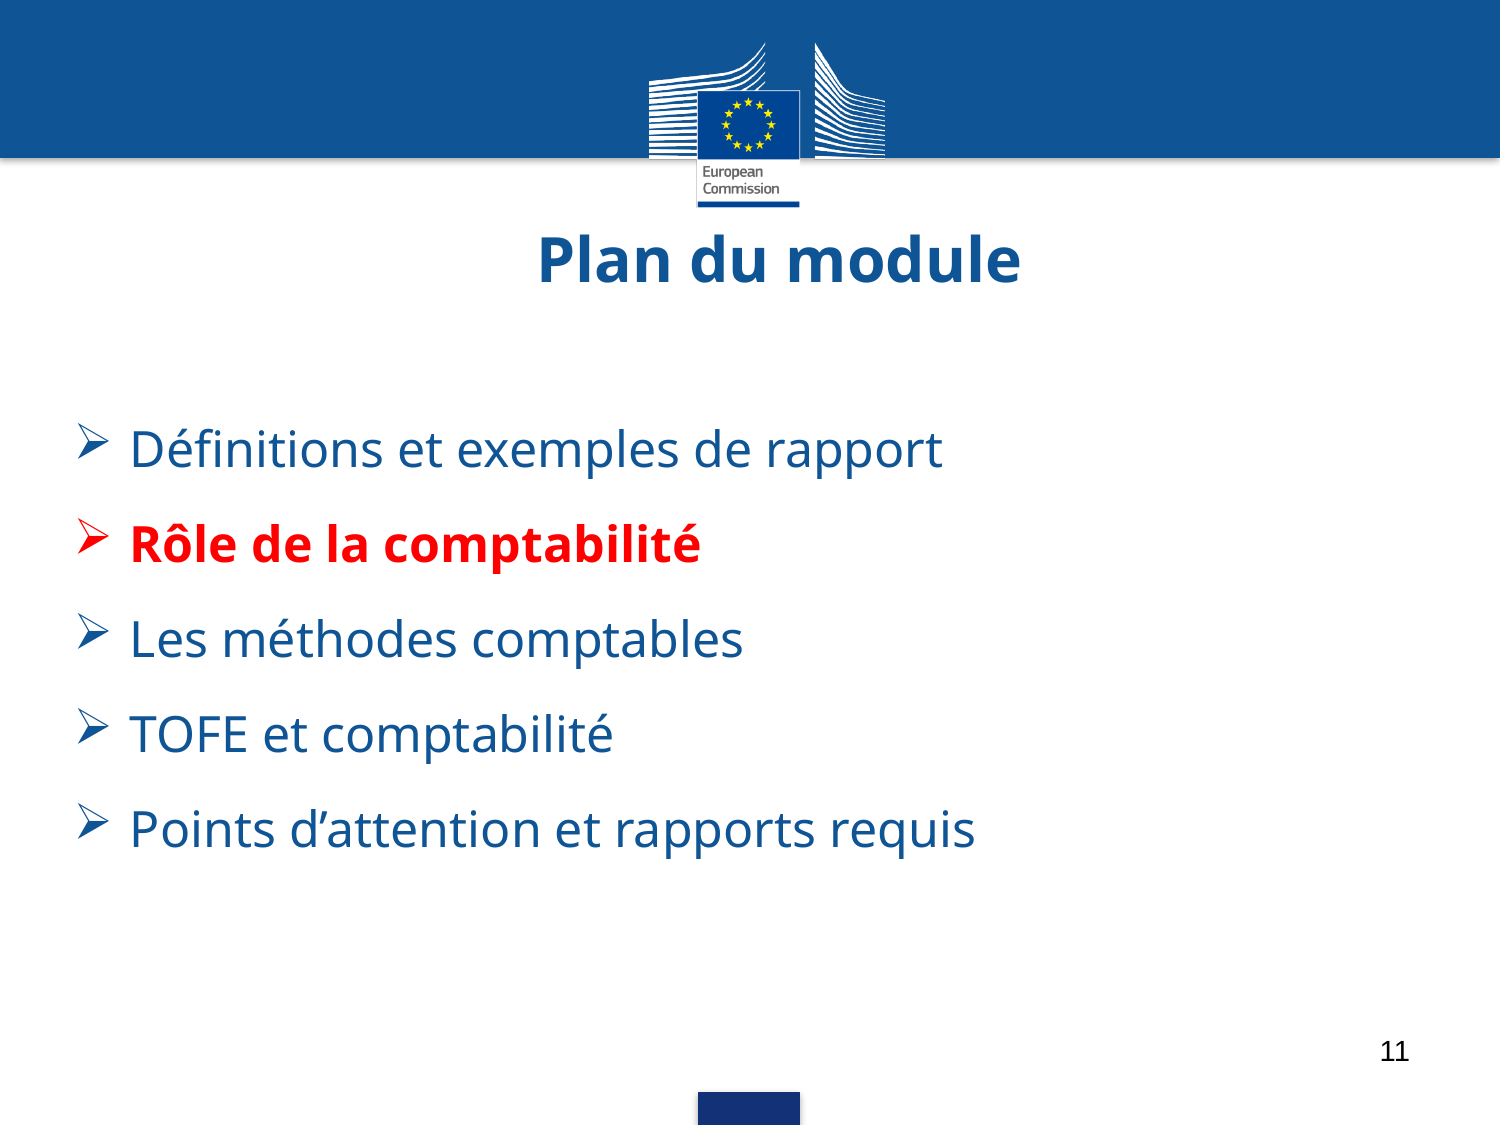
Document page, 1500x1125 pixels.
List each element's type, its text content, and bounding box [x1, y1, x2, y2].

picture [649, 42, 885, 163]
title Plan du module [0, 163, 1500, 352]
list Définitions et exemples de rapport Rôle de la comptabilité Les méthodes comptables TOFE et comptabilité Points d’attention et rapports requis [58, 409, 1409, 1054]
slide_number 11 [1074, 1024, 1426, 1103]
